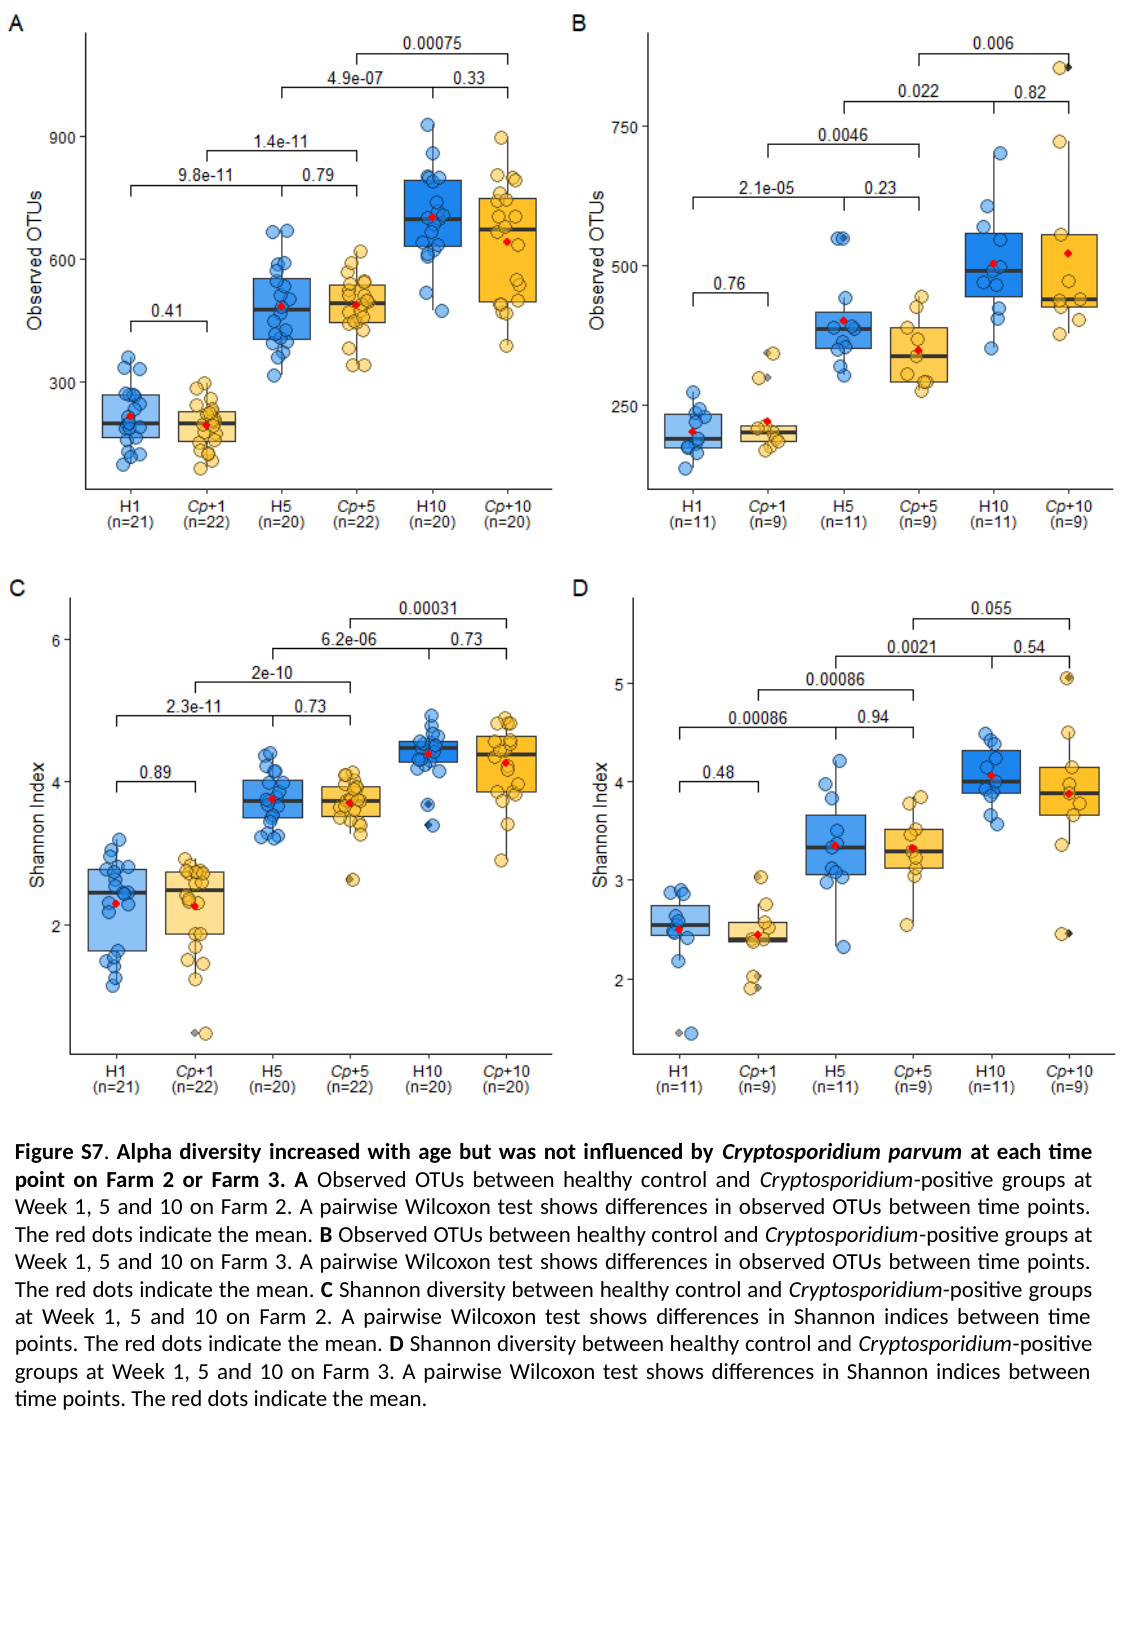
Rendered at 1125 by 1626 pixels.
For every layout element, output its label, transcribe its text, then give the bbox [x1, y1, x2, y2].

picture [0, 0, 1125, 1130]
text_box Figure S7. Alpha diversity increased with age but was not influenced by Cryptosporidium parvum at each time point on Farm 2 or Farm 3. A Observed OTUs between healthy control and Cryptosporidium-positive groups at Week 1, 5 and 10 on Farm 2. A pairwise Wilcoxon test shows differences in observed OTUs between time points. The red dots indicate the mean. B Observed OTUs between healthy control and Cryptosporidium-positive groups at Week 1, 5 and 10 on Farm 3. A pairwise Wilcoxon test shows differences in observed OTUs between time points. The red dots indicate the mean. C Shannon diversity between healthy control and Cryptosporidium-positive groups at Week 1, 5 and 10 on Farm 2. A pairwise Wilcoxon test shows differences in Shannon indices between time points. The red dots indicate the mean. D Shannon diversity between healthy control and Cryptosporidium-positive groups at Week 1, 5 and 10 on Farm 3. A pairwise Wilcoxon test shows differences in Shannon indices between time points. The red dots indicate the mean. [0, 1130, 1108, 1447]
